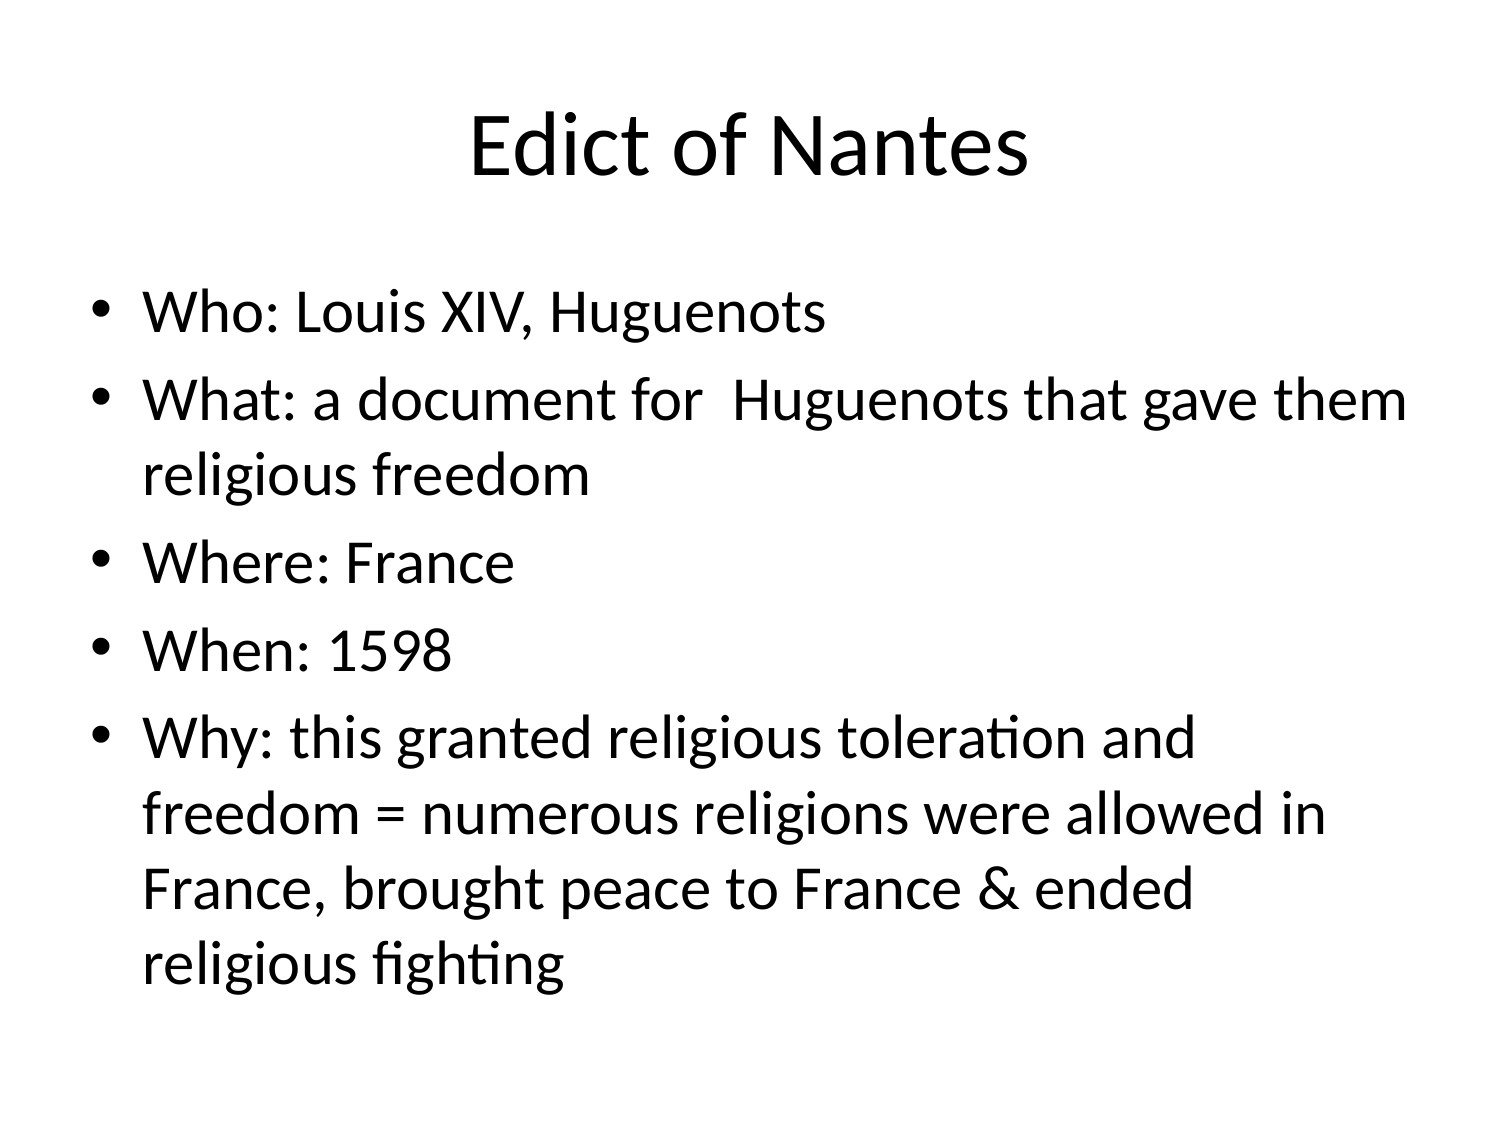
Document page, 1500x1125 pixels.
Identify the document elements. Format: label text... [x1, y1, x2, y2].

list Who: Louis XIV, Huguenots What: a document for Huguenots that gave them religious freedom Where: France When: 1598 Why: this granted religious toleration and freedom = numerous religions were allowed in France, brought peace to France & ended religious fighting [75, 262, 1425, 1005]
title Edict of Nantes [75, 45, 1425, 233]
